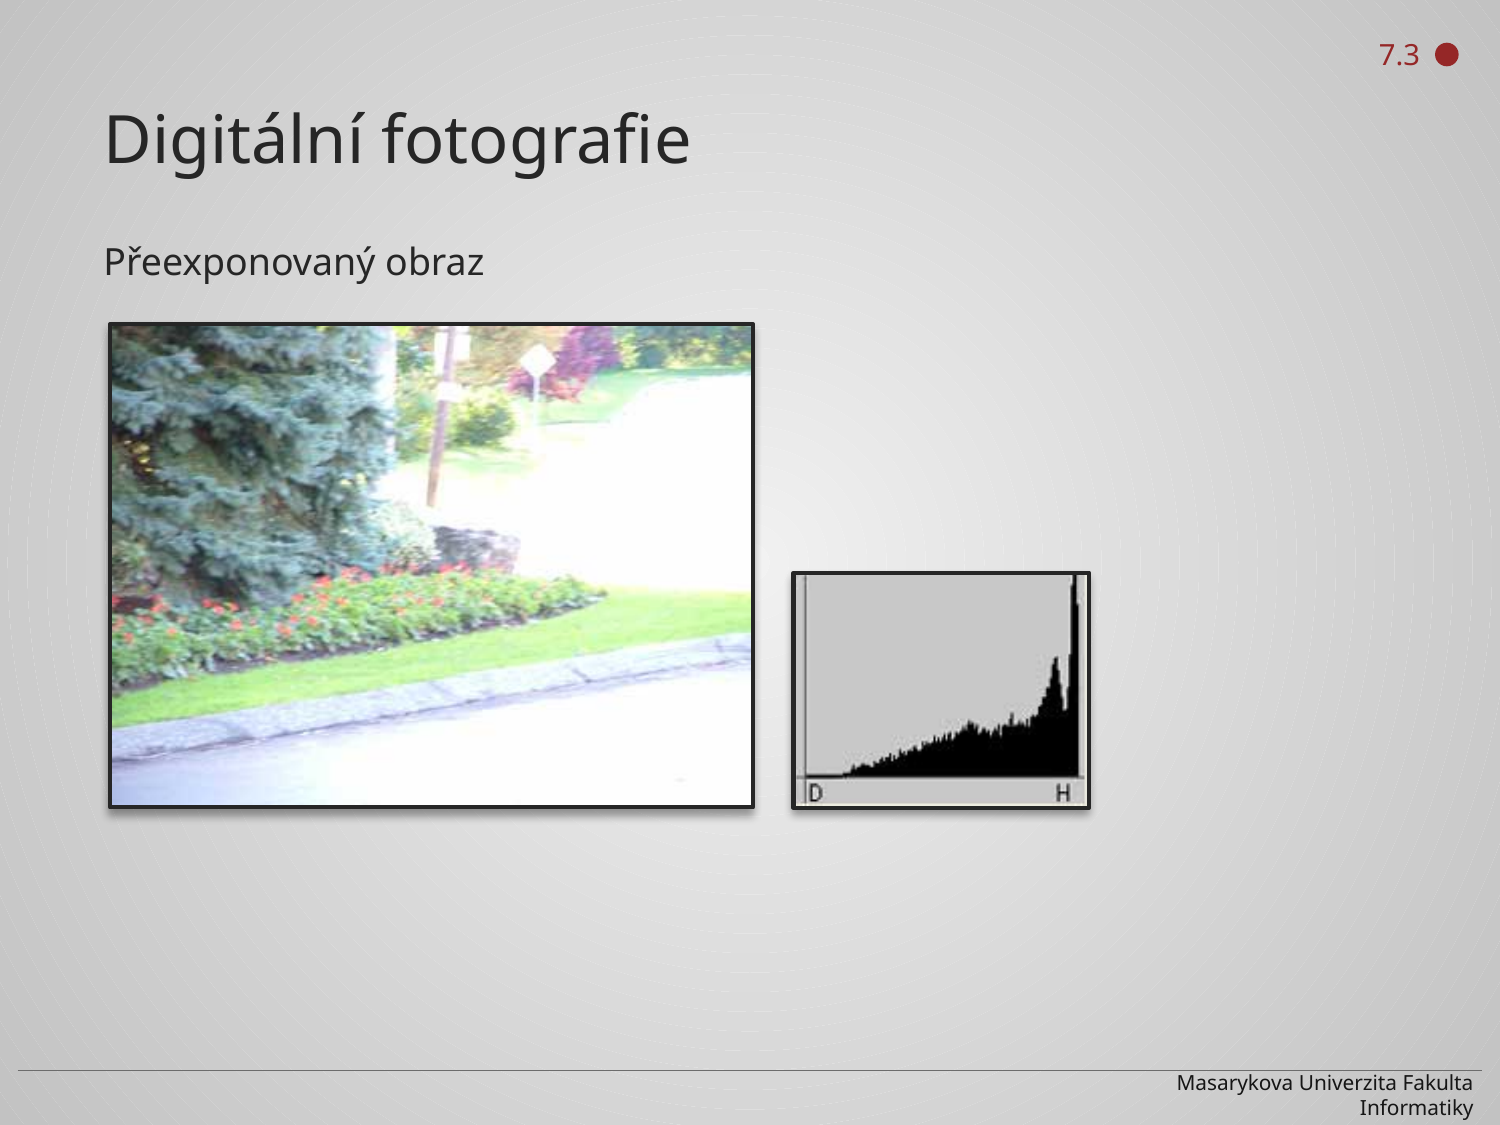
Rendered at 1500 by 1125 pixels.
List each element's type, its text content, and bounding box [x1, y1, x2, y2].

picture [795, 574, 1088, 807]
picture [111, 325, 752, 806]
text_box Digitální fotografie [88, 89, 1436, 230]
text_box Přeexponovaný obraz [88, 230, 1436, 290]
footer Masarykova Univerzita Fakulta Informatiky [1092, 1065, 1489, 1125]
text_box 7.3 [1364, 29, 1459, 79]
